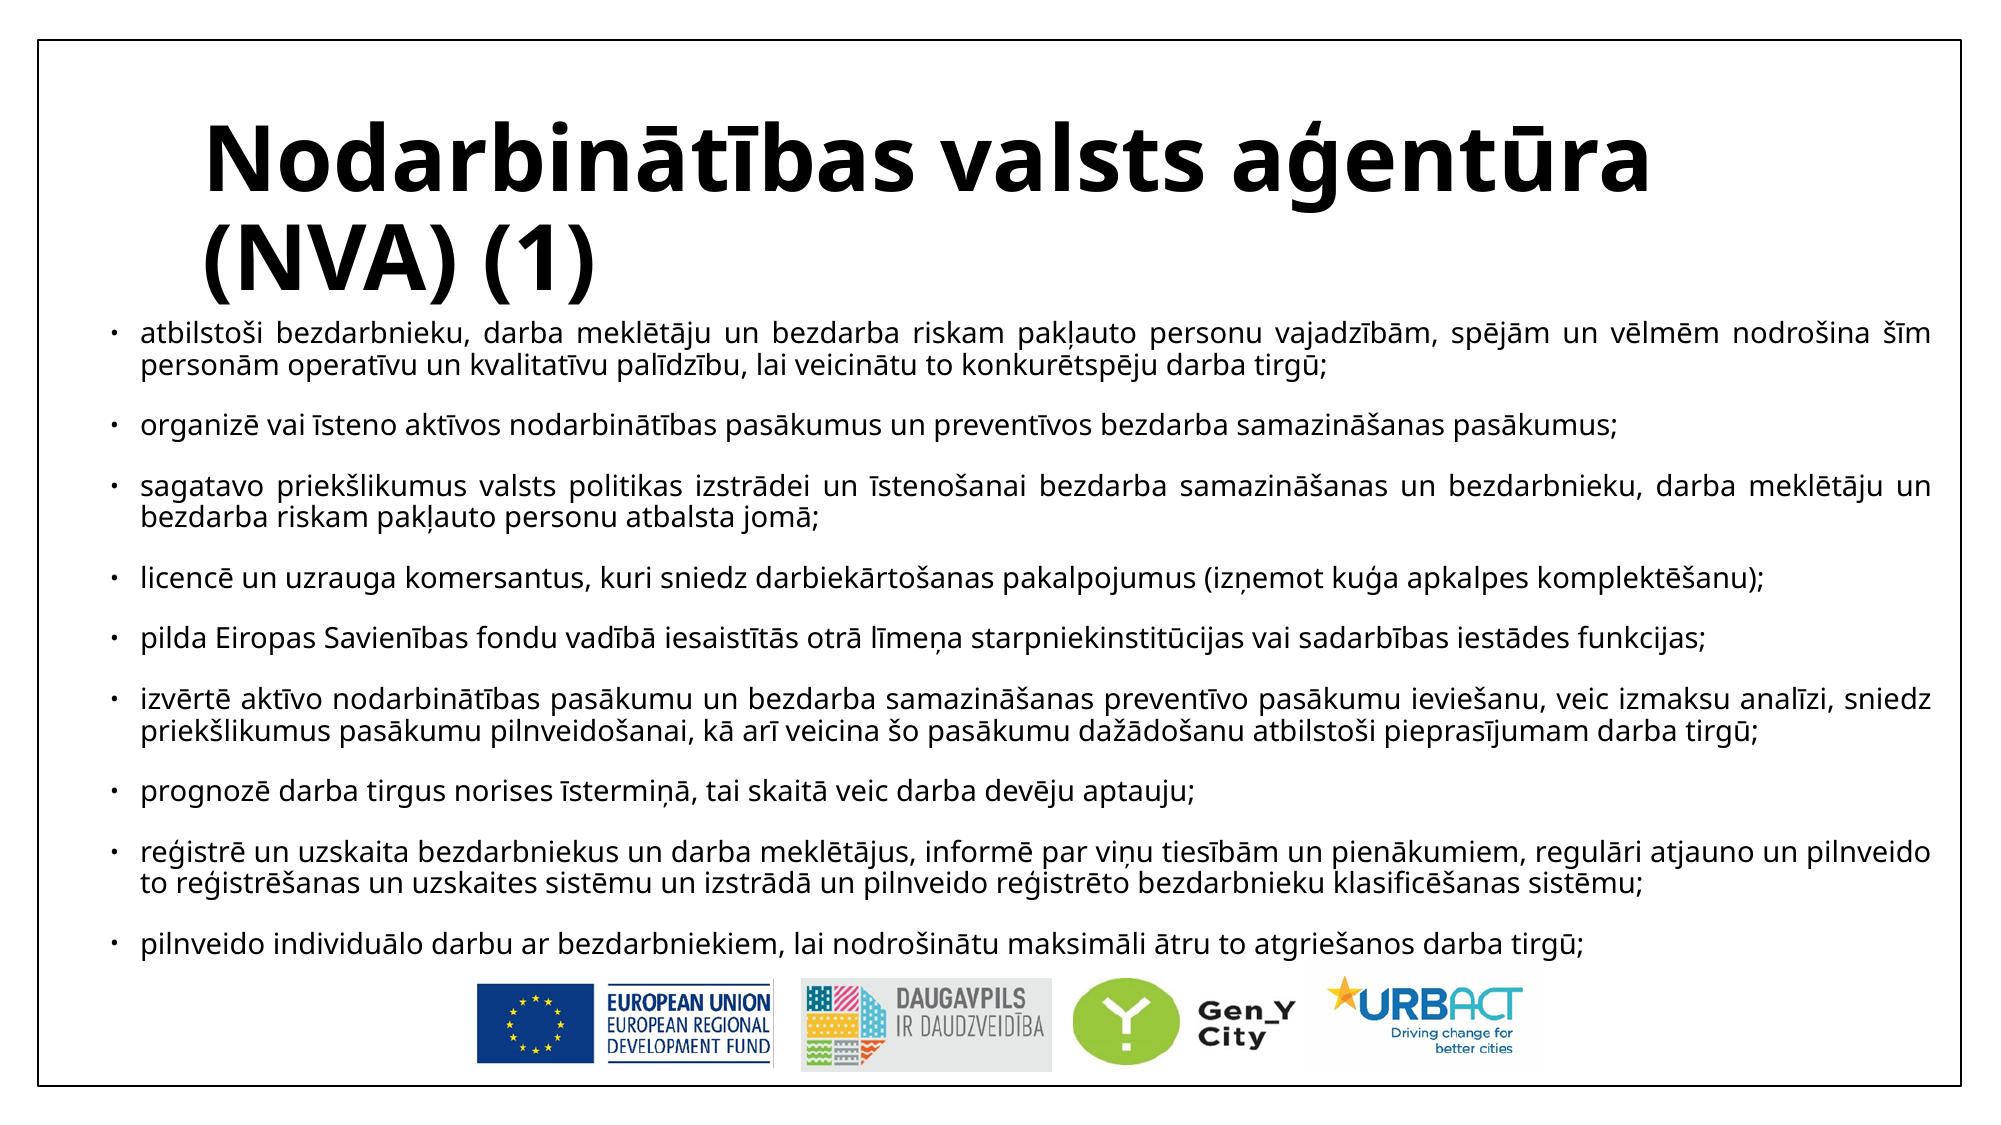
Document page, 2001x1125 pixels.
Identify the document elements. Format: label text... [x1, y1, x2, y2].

list atbilstoši bezdarbnieku, darba meklētāju un bezdarba riskam pakļauto personu vajadzībām, spējām un vēlmēm nodrošina šīm personām operatīvu un kvalitatīvu palīdzību, lai veicinātu to konkurētspēju darba tirgū; organizē vai īsteno aktīvos nodarbinātības pasākumus un preventīvos bezdarba samazināšanas pasākumus; sagatavo priekšlikumus valsts politikas izstrādei un īstenošanai bezdarba samazināšanas un bezdarbnieku, darba meklētāju un bezdarba riskam pakļauto personu atbalsta jomā; licencē un uzrauga komersantus, kuri sniedz darbiekārtošanas pakalpojumus (izņemot kuģa apkalpes komplektēšanu); pilda Eiropas Savienības fondu vadībā iesaistītās otrā līmeņa starpniekinstitūcijas vai sadarbības iestādes funkcijas; izvērtē aktīvo nodarbinātības pasākumu un bezdarba samazināšanas preventīvo pasākumu ieviešanu, veic izmaksu analīzi, sniedz priekšlikumus pasākumu pilnveidošanai, kā arī veicina šo pasākumu dažādošanu atbilstoši pieprasījumam darba tirgū; prognozē darba tirgus norises īstermiņā, tai skaitā veic darba devēju aptauju; reģistrē un uzskaita bezdarbniekus un darba meklētājus, informē par viņu tiesībām un pienākumiem, regulāri atjauno un pilnveido to reģistrēšanas un uzskaites sistēmu un izstrādā un pilnveido reģistrēto bezdarbnieku klasificēšanas sistēmu; pilnveido individuālo darbu ar bezdarbniekiem, lai nodrošinātu maksimāli ātru to atgriešanos darba tirgū; [87, 311, 1949, 974]
picture [473, 957, 1540, 1073]
title Nodarbinātības valsts aģentūra (NVA) (1) [187, 99, 1849, 311]
